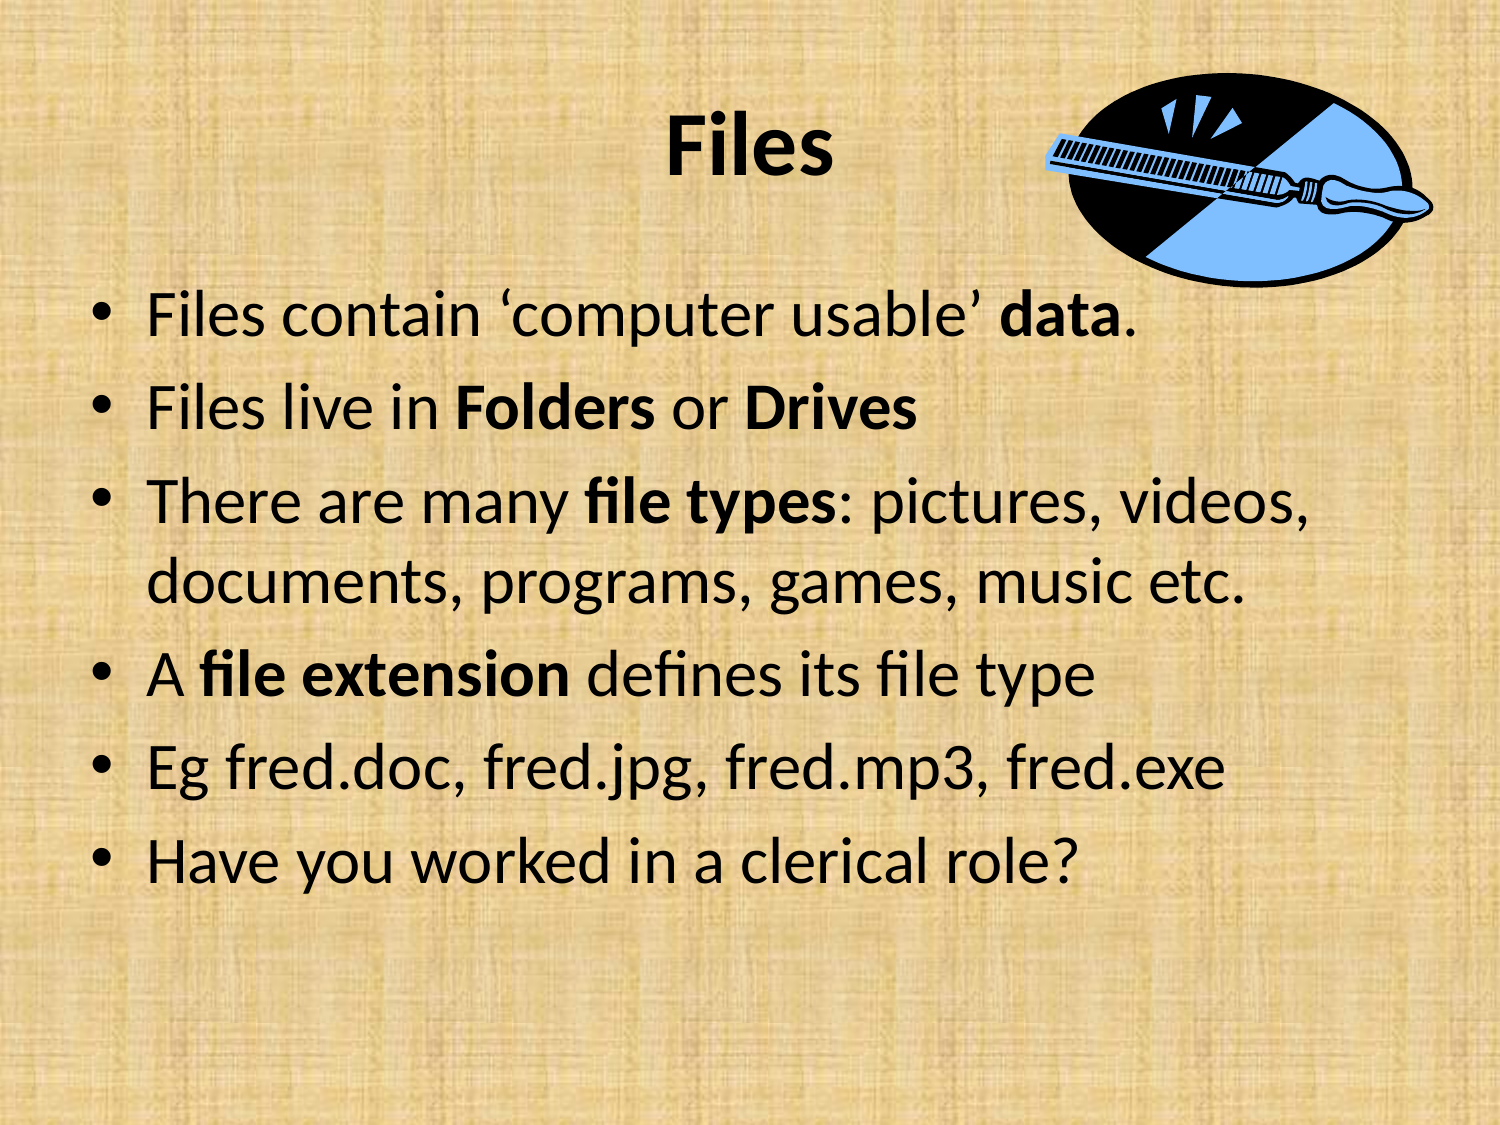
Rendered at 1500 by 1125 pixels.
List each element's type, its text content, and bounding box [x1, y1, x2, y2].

picture [0, 0, 1500, 1125]
title Files [75, 45, 1425, 233]
list Files contain ‘computer usable’ data. Files live in Folders or Drives There are many file types: pictures, videos, documents, programs, games, music etc. A file extension defines its file type Eg fred.doc, fred.jpg, fred.mp3, fred.exe Have you worked in a clerical role? [75, 262, 1425, 1005]
